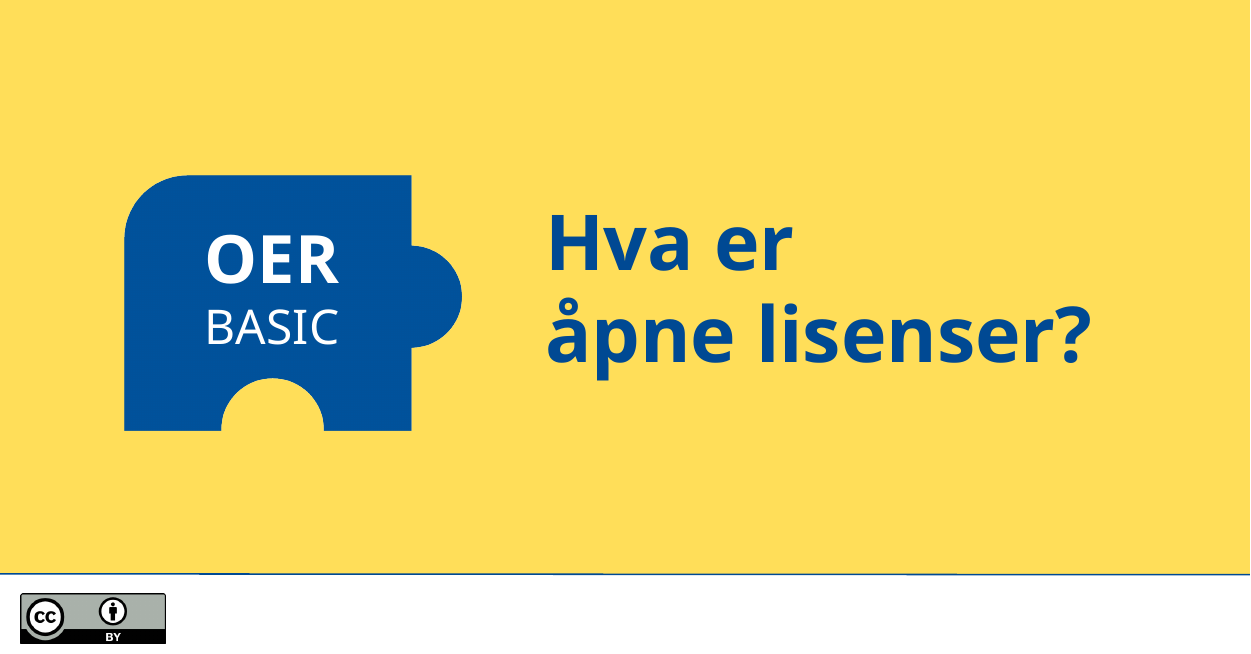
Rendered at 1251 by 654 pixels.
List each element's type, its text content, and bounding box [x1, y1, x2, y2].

text_box Hva er åpne lisenser? [532, 180, 1189, 391]
text_box [0, 582, 1250, 654]
picture [20, 592, 166, 645]
text_box OER BASIC [466, 202, 706, 370]
picture [124, 174, 462, 432]
